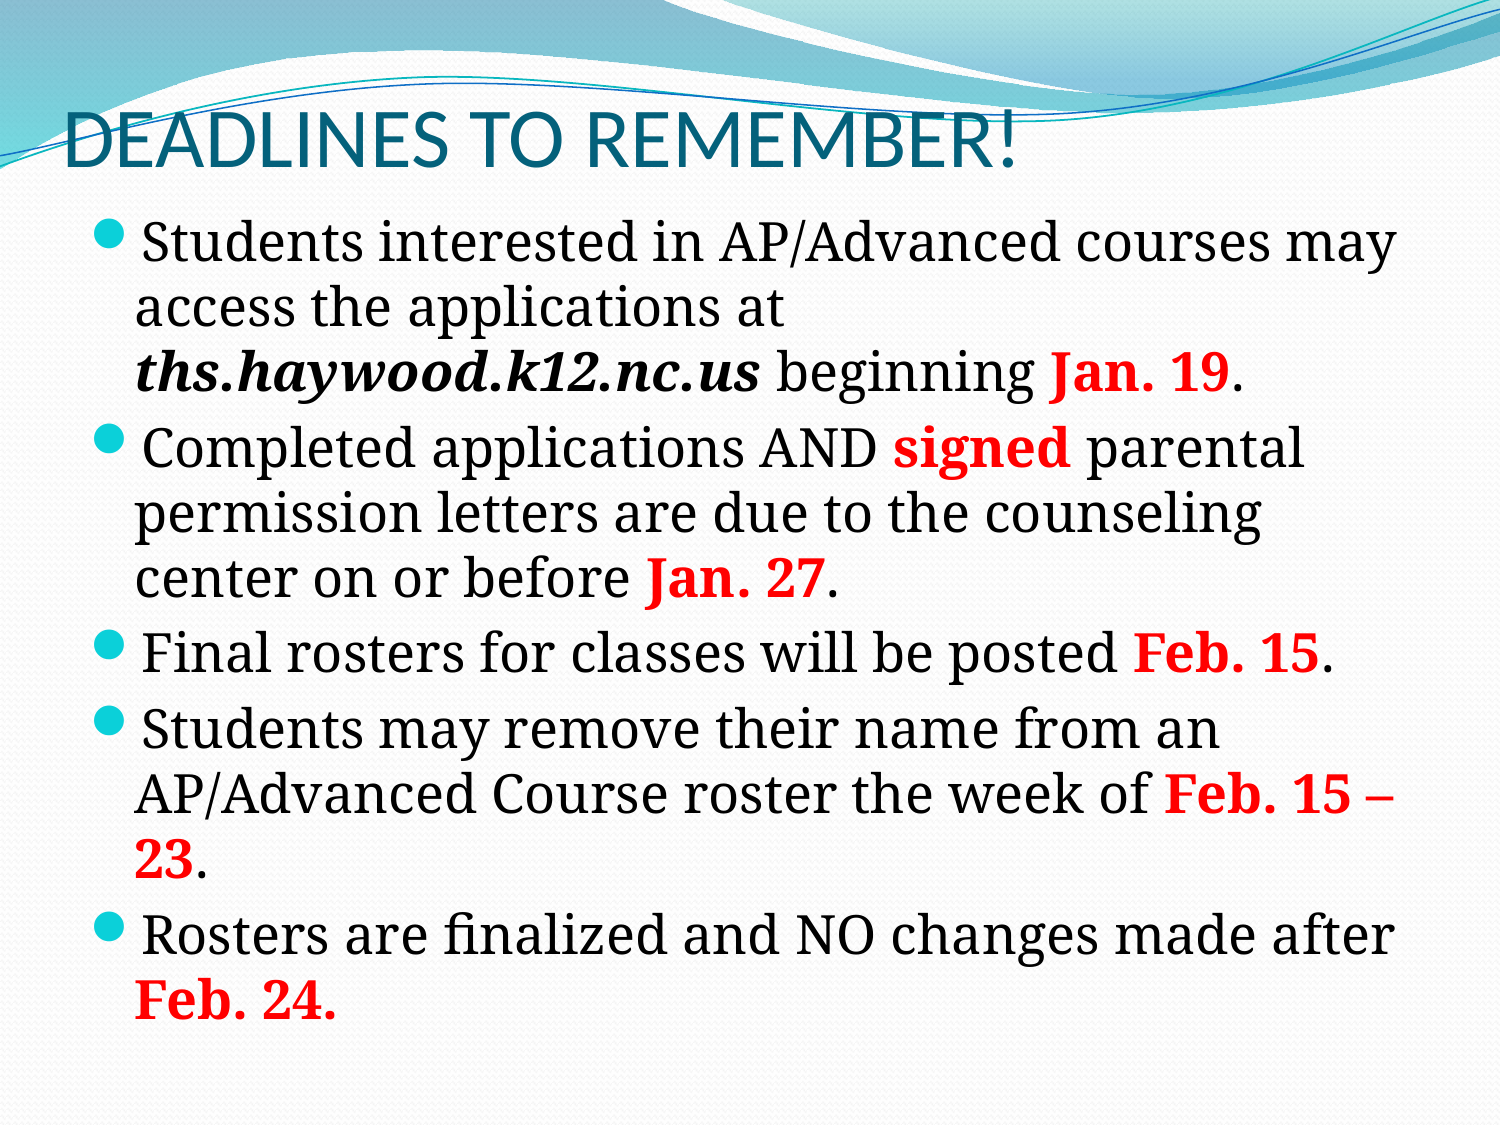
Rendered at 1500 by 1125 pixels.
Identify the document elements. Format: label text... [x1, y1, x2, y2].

list Students interested in AP/Advanced courses may access the applications at ths.haywood.k12.nc.us beginning Jan. 19. Completed applications AND signed parental permission letters are due to the counseling center on or before Jan. 27. Final rosters for classes will be posted Feb. 15. Students may remove their name from an AP/Advanced Course roster the week of Feb. 15 – 23. Rosters are finalized and NO changes made after Feb. 24. [75, 200, 1425, 1038]
title DEADLINES TO REMEMBER! [62, 75, 1425, 288]
